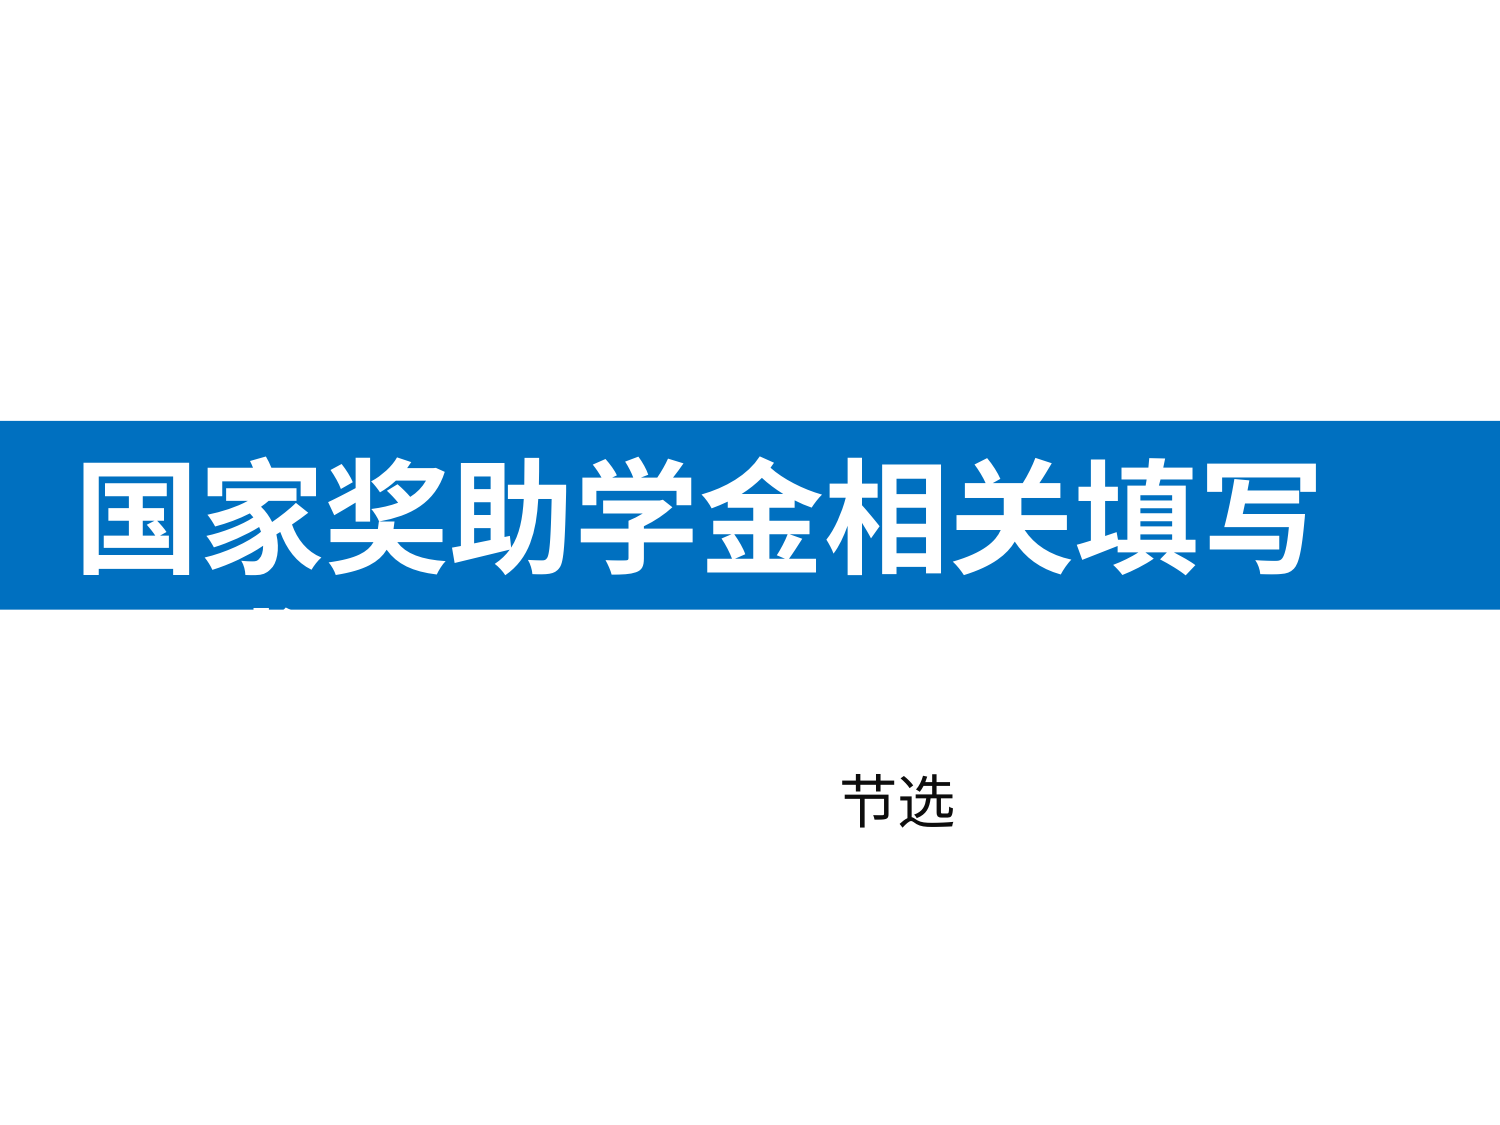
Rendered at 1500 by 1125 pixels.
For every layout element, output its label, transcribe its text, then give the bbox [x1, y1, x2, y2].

subtitle 节选 [492, 758, 1303, 865]
title 国家奖助学金相关填写要求 [59, 432, 1459, 664]
text_box [0, 420, 1500, 610]
